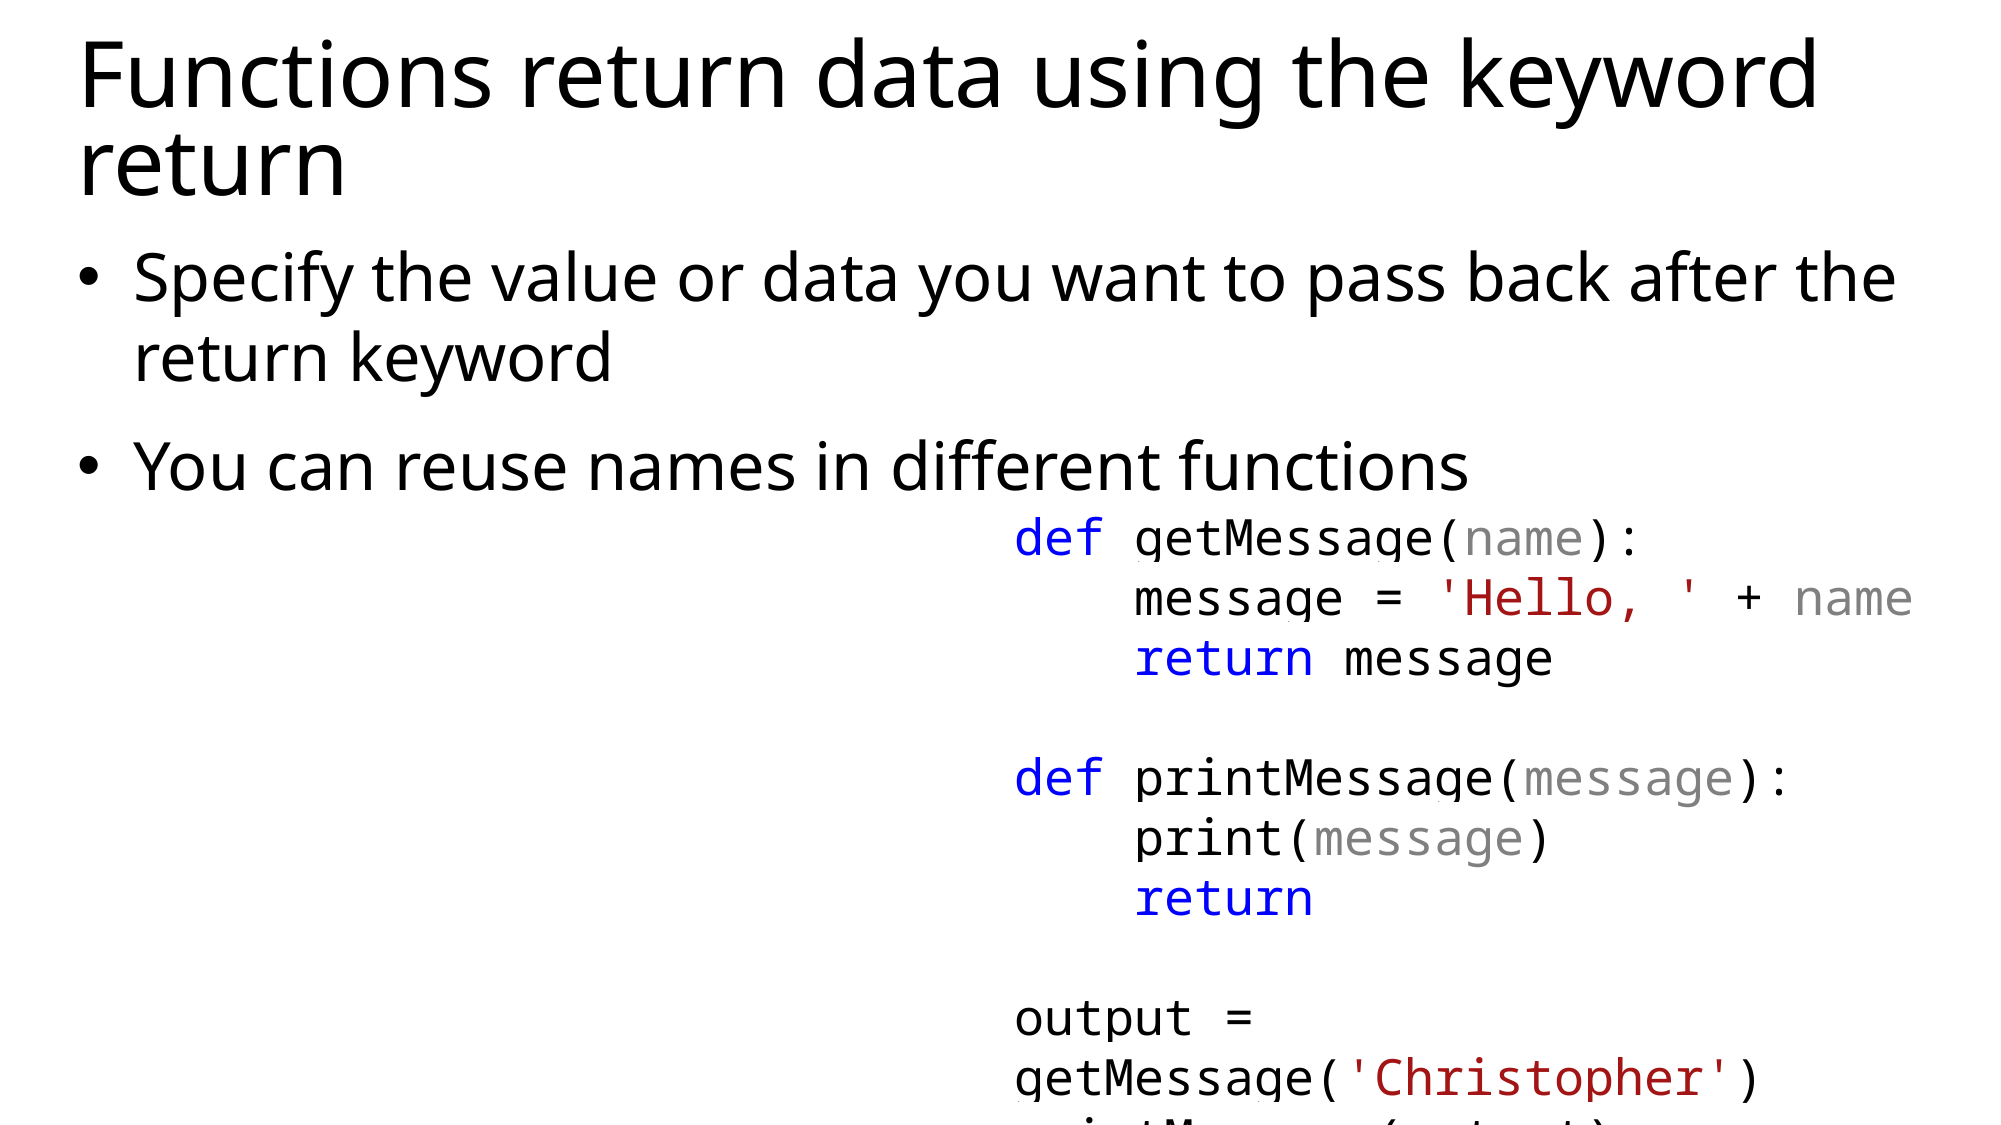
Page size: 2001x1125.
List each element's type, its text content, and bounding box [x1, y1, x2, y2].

text_box def getMessage(name): message = 'Hello, ' + name return message def printMessage(message): print(message) return output = getMessage('Christopher') printMessage(output) [999, 497, 2000, 1125]
title Functions return data using the keyword return [62, 29, 1953, 205]
list Specify the value or data you want to pass back after the return keyword You can reuse names in different functions [62, 227, 1953, 1096]
